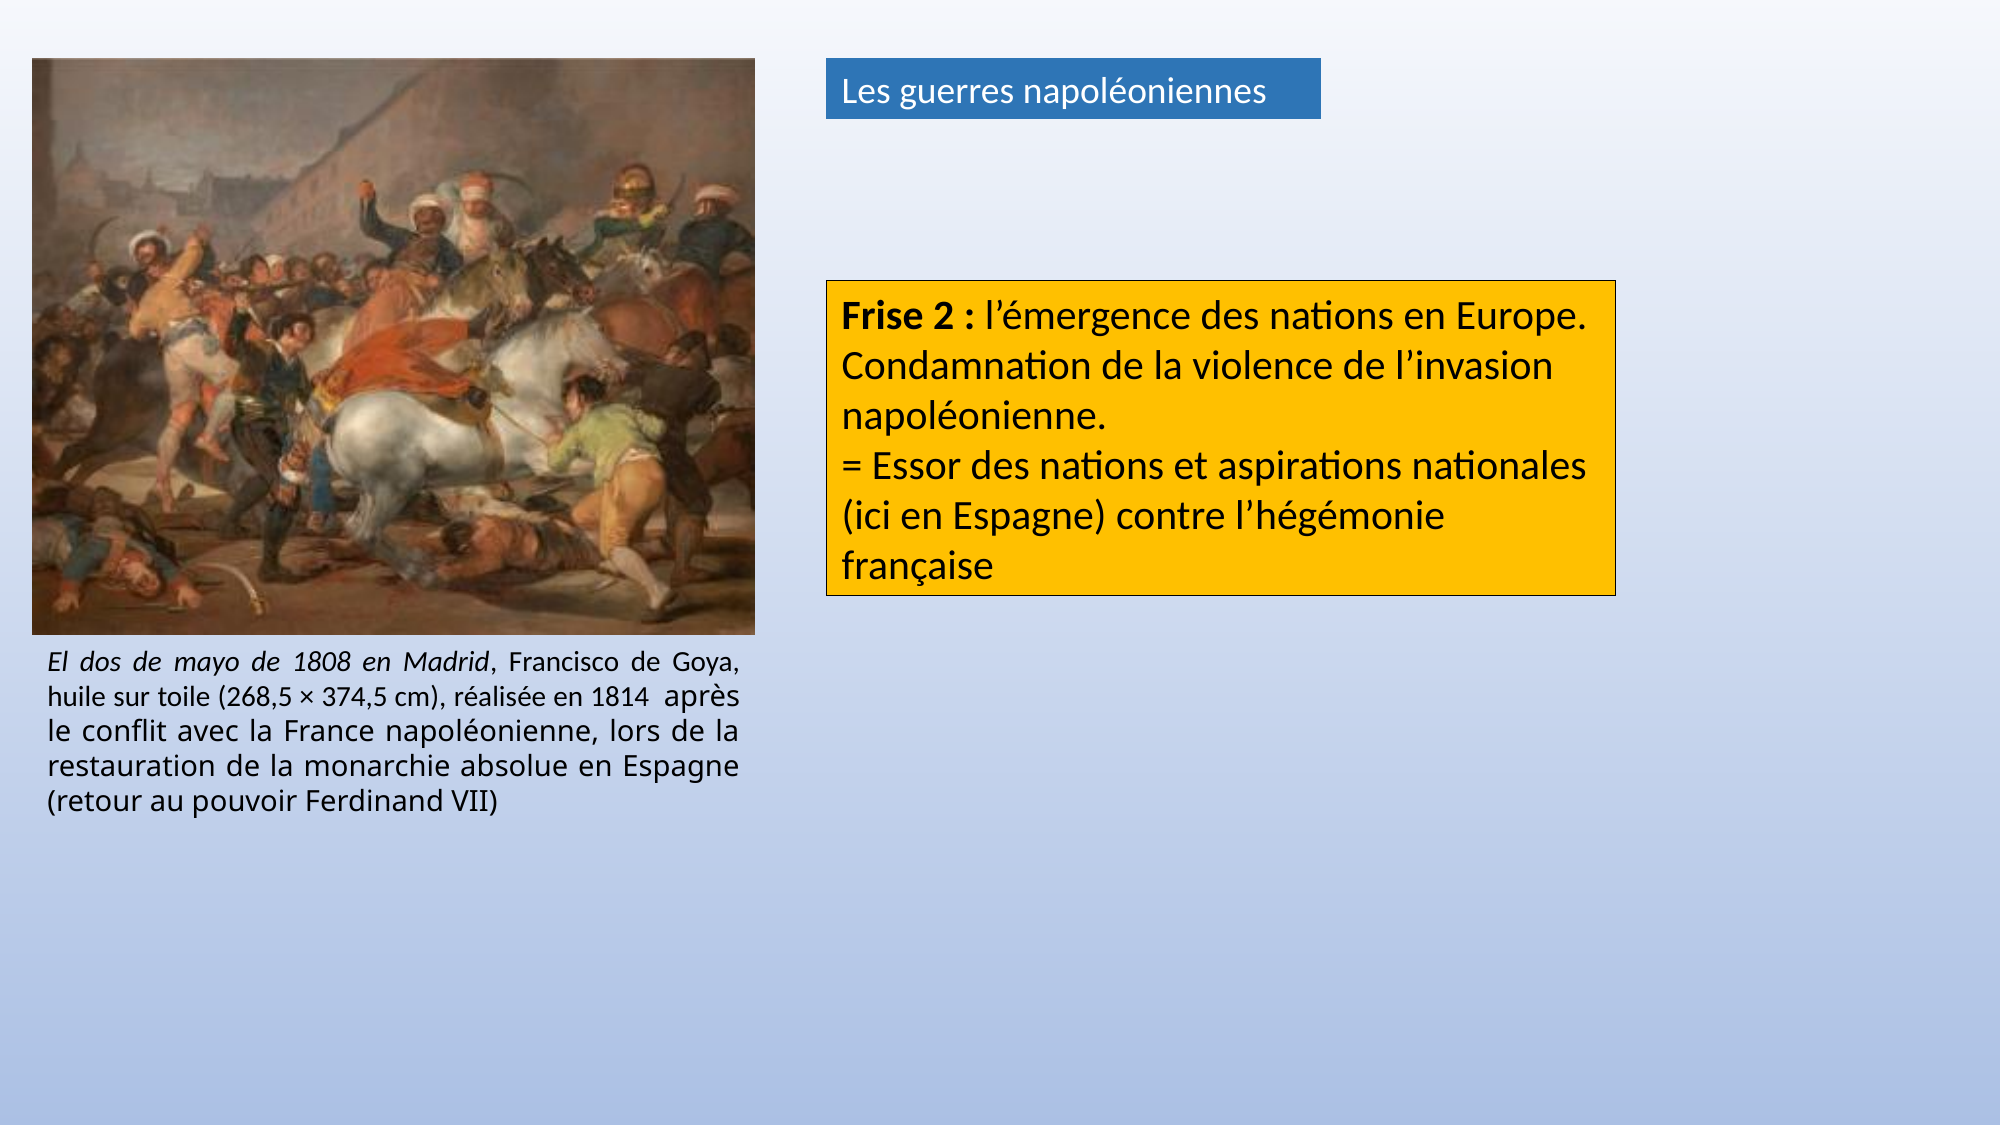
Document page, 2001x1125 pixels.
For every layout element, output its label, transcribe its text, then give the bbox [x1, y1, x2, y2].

text_box Les guerres napoléoniennes [826, 58, 1321, 119]
text_box Frise 2 : l’émergence des nations en Europe. Condamnation de la violence de l’invasion napoléonienne. = Essor des nations et aspirations nationales (ici en Espagne) contre l’hégémonie française [826, 280, 1616, 596]
text_box El dos de mayo de 1808 en Madrid, Francisco de Goya, huile sur toile (268,5 × 374,5 cm), réalisée en 1814 après le conflit avec la France napoléonienne, lors de la restauration de la monarchie absolue en Espagne (retour au pouvoir Ferdinand VII) [32, 635, 755, 825]
picture [32, 58, 755, 635]
